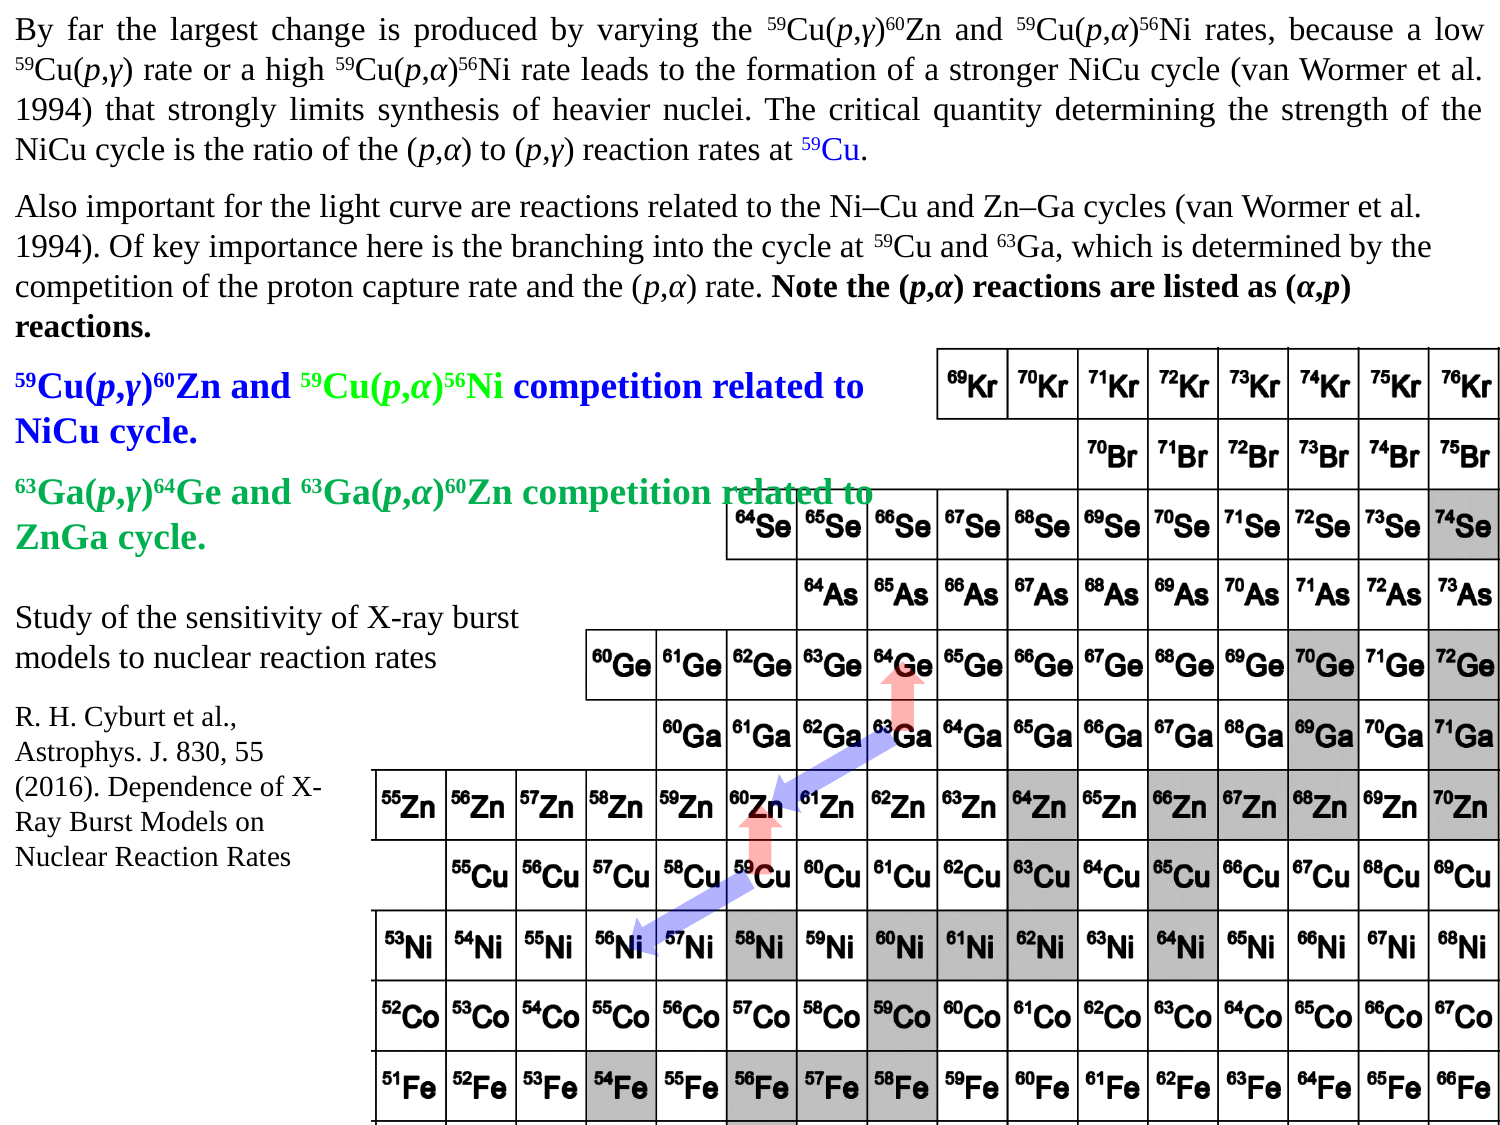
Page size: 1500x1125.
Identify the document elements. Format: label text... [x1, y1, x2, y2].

text_box By far the largest change is produced by varying the 59Cu(p,γ)60Zn and 59Cu(p,α)56Ni rates, because a low 59Cu(p,γ) rate or a high 59Cu(p,α)56Ni rate leads to the formation of a stronger NiCu cycle (van Wormer et al. 1994) that strongly limits synthesis of heavier nuclei. The critical quantity determining the strength of the NiCu cycle is the ratio of the (p,α) to (p,γ) reaction rates at 59Cu. [0, 0, 1500, 175]
text_box Also important for the light curve are reactions related to the Ni–Cu and Zn–Ga cycles (van Wormer et al. 1994). Of key importance here is the branching into the cycle at 59Cu and 63Ga, which is determined by the competition of the proton capture rate and the (p,α) rate. Note the (p,α) reactions are listed as (α,p) reactions. [0, 176, 1500, 352]
text_box R. H. Cyburt et al., Astrophys. J. 830, 55 (2016). Dependence of X-Ray Burst Models on Nuclear Reaction Rates [0, 690, 371, 880]
picture [371, 347, 1500, 1125]
text_box Study of the sensitivity of X-ray burst models to nuclear reaction rates [0, 587, 371, 682]
text_box 63Ga(p,γ)64Ge and 63Ga(p,α)60Zn competition related to ZnGa cycle. [0, 459, 371, 565]
text_box 59Cu(p,γ)60Zn and 59Cu(p,α)56Ni competition related to NiCu cycle. [0, 353, 371, 459]
